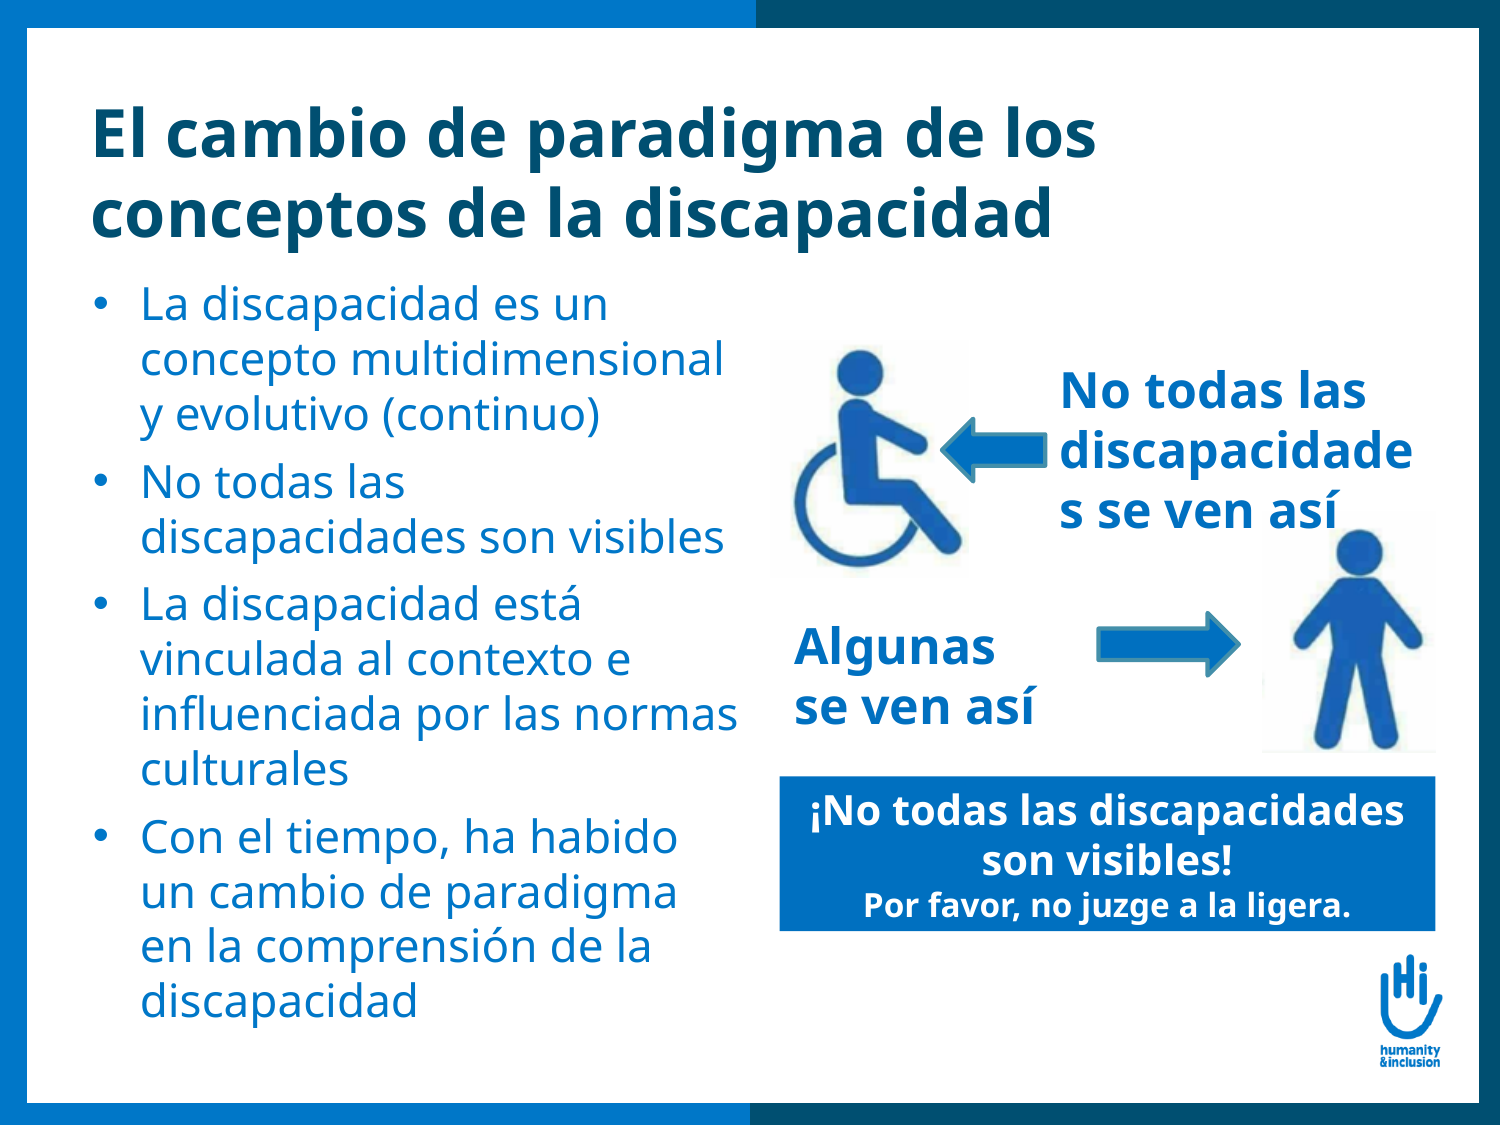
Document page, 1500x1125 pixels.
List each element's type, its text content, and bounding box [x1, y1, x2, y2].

picture [770, 340, 970, 579]
picture [1261, 511, 1436, 753]
text_box La discapacidad es un concepto multidimensional y evolutivo (continuo) No todas las discapacidades son visibles La discapacidad está vinculada al contexto e influenciada por las normas culturales Con el tiempo, ha habido un cambio de paradigma en la comprensión de la discapacidad [78, 267, 757, 1102]
title El cambio de paradigma de los conceptos de la discapacidad [78, 80, 1420, 262]
text_box [1096, 610, 1242, 678]
text_box No todas las discapacidades se ven así [1045, 351, 1436, 547]
picture [1369, 942, 1451, 1078]
text_box Algunas se ven así [779, 607, 1076, 743]
text_box [973, 416, 1048, 484]
text_box ¡No todas las discapacidades son visibles! Por favor, no juzge a la ligera. [779, 776, 1436, 932]
